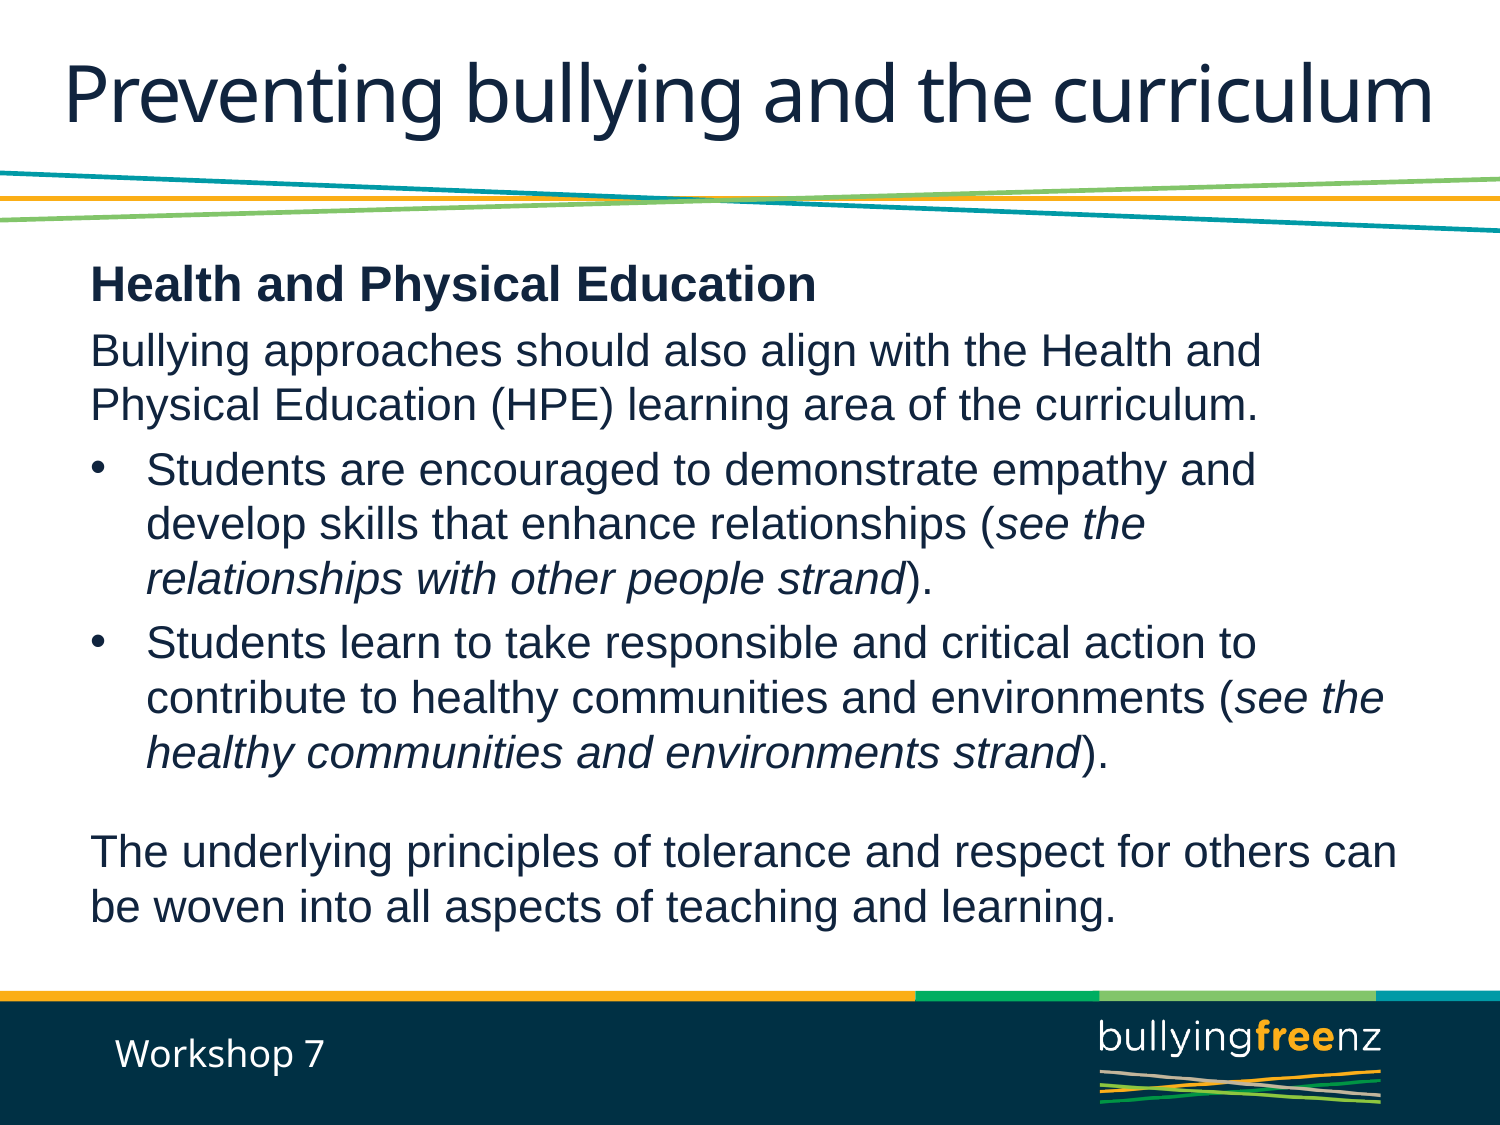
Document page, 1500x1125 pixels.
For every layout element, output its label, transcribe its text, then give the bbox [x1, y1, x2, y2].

text_box Preventing bullying and the curriculum [0, 0, 1500, 185]
list Health and Physical Education Bullying approaches should also align with the Health and Physical Education (HPE) learning area of the curriculum. Students are encouraged to demonstrate empathy and develop skills that enhance relationships (see the relationships with other people strand). Students learn to take responsible and critical action to contribute to healthy communities and environments (see the healthy communities and environments strand). The underlying principles of tolerance and respect for others can be woven into all aspects of teaching and learning. [75, 243, 1425, 1071]
text_box Workshop 7 [100, 1023, 372, 1083]
picture [1100, 1071, 1380, 1103]
